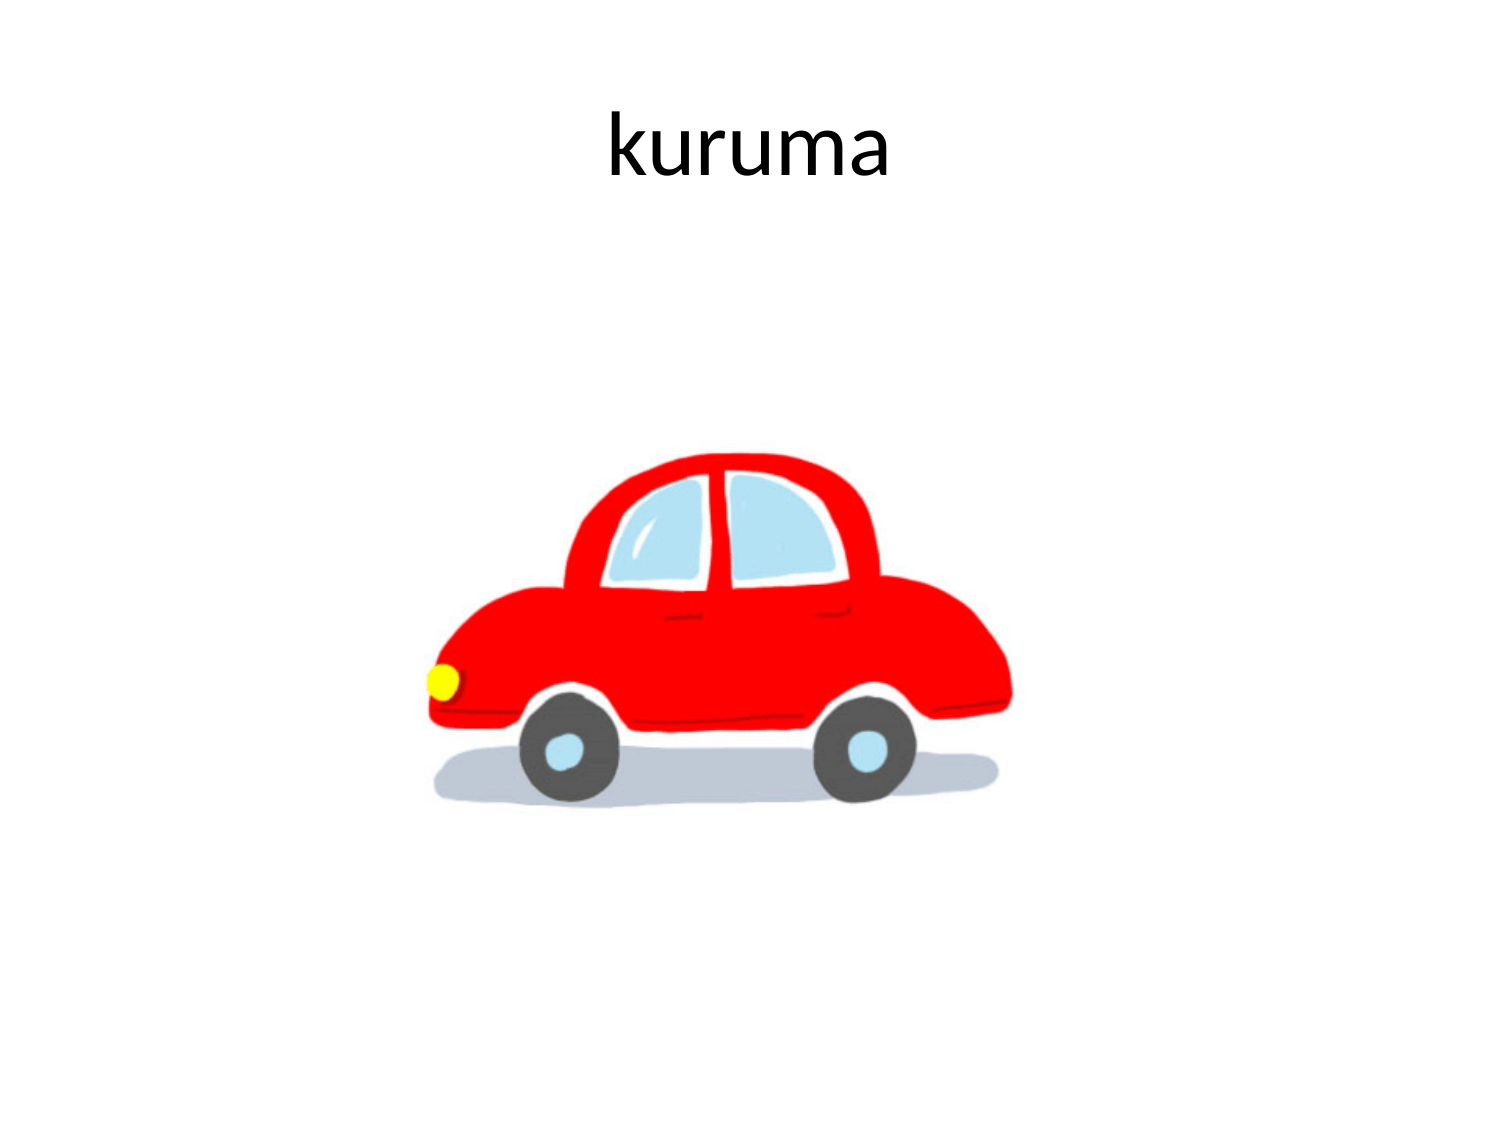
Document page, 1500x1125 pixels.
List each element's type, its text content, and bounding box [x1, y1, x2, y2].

title kuruma [75, 45, 1425, 233]
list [312, 316, 1188, 952]
